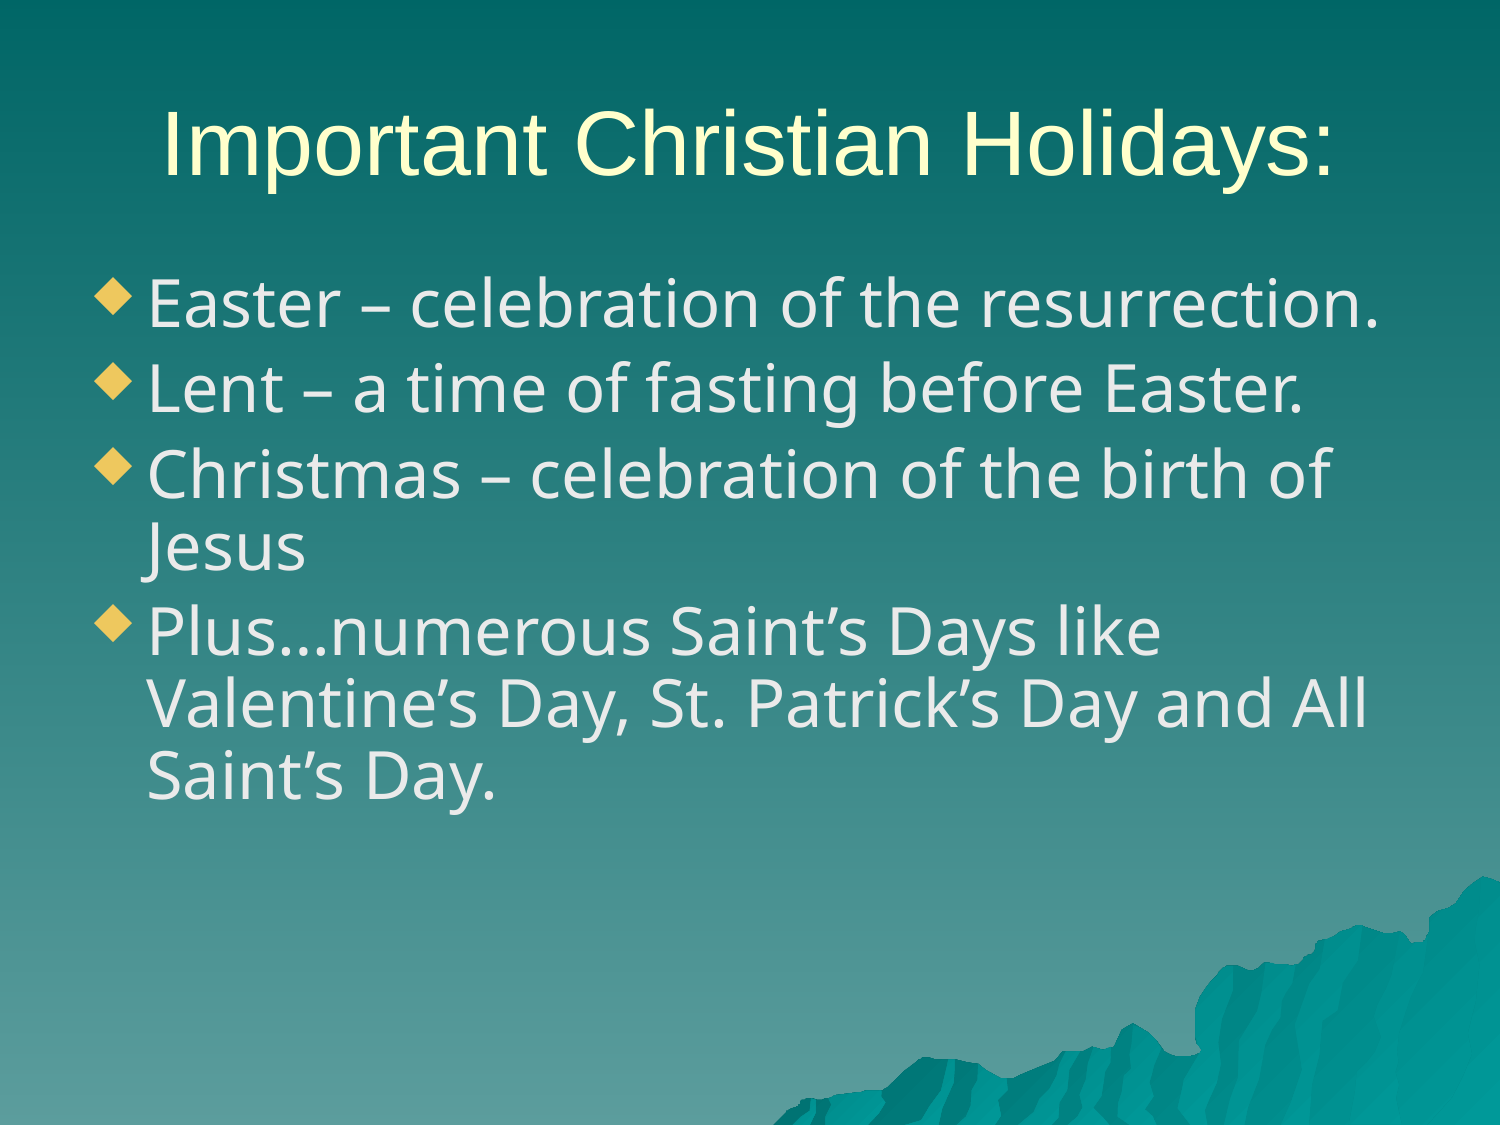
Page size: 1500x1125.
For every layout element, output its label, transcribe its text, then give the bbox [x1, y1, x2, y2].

list Easter – celebration of the resurrection. Lent – a time of fasting before Easter. Christmas – celebration of the birth of Jesus Plus…numerous Saint’s Days like Valentine’s Day, St. Patrick’s Day and All Saint’s Day. [74, 262, 1426, 1006]
title Important Christian Holidays: [74, 45, 1426, 233]
